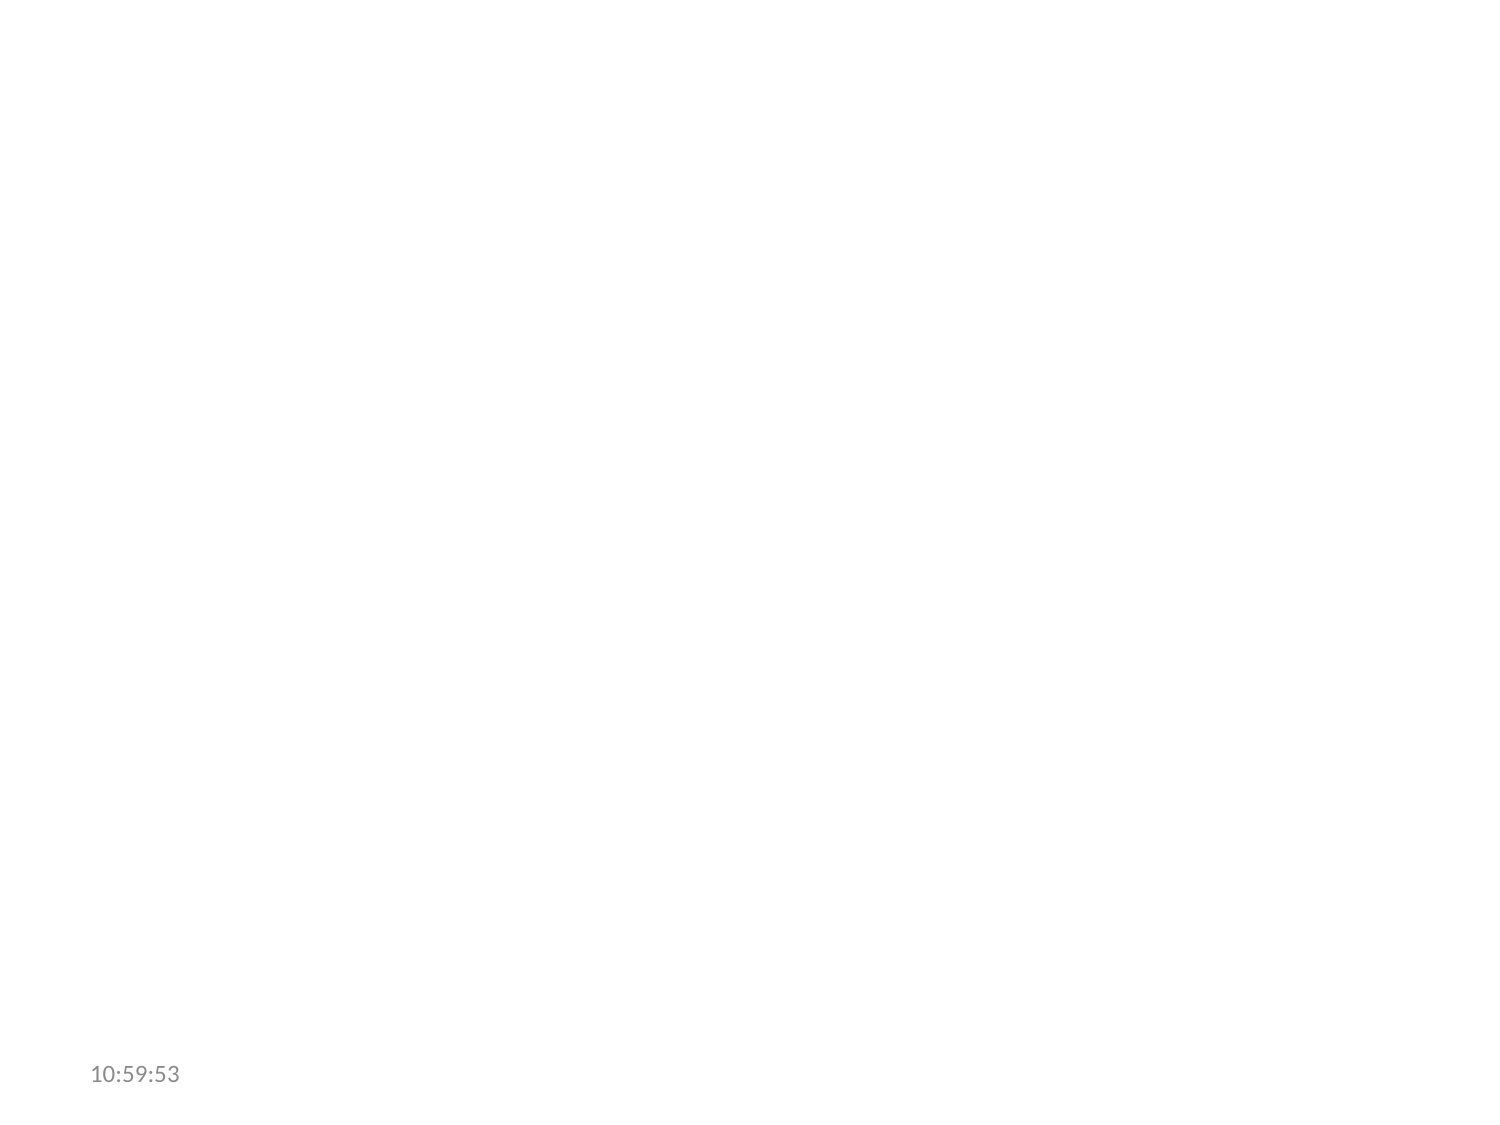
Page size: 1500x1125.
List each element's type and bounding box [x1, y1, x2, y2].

slide_number [75, 1042, 425, 1103]
